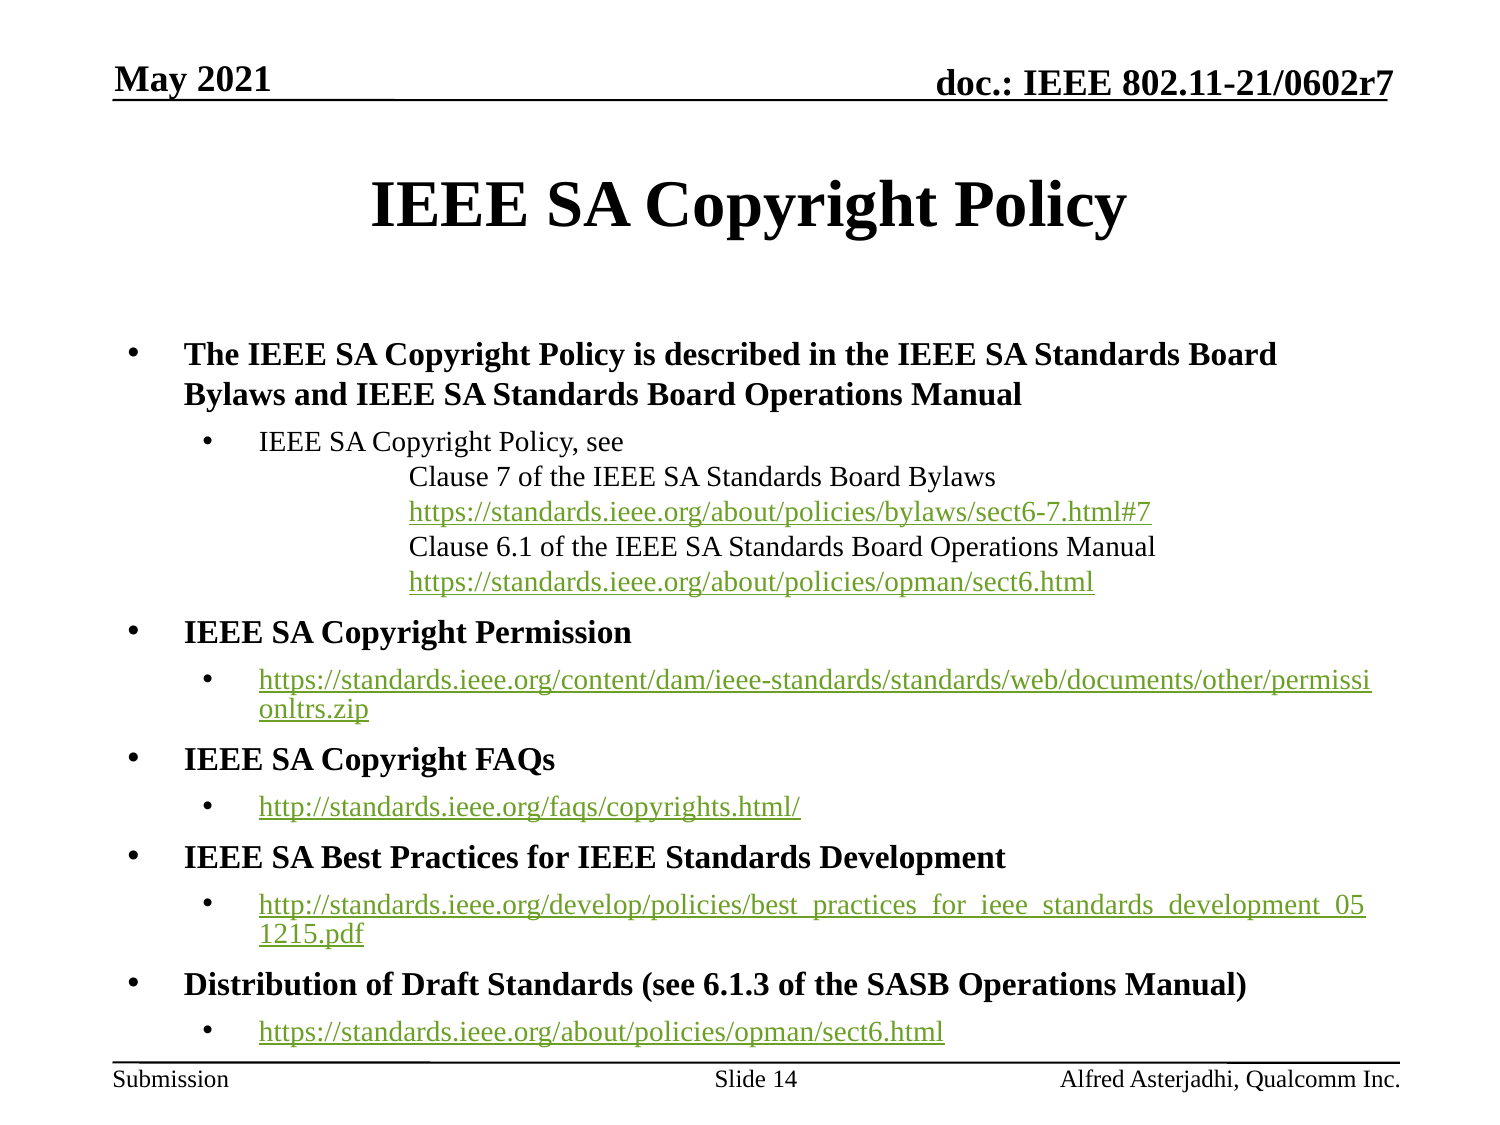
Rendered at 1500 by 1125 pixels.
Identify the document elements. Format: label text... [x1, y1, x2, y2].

list The IEEE SA Copyright Policy is described in the IEEE SA Standards Board Bylaws and IEEE SA Standards Board Operations Manual IEEE SA Copyright Policy, see Clause 7 of the IEEE SA Standards Board Bylaws https://standards.ieee.org/about/policies/bylaws/sect6-7.html#7 Clause 6.1 of the IEEE SA Standards Board Operations Manual https://standards.ieee.org/about/policies/opman/sect6.html IEEE SA Copyright Permission https://standards.ieee.org/content/dam/ieee-standards/standards/web/documents/other/permissionltrs.zip IEEE SA Copyright FAQs http://standards.ieee.org/faqs/copyrights.html/ IEEE SA Best Practices for IEEE Standards Development http://standards.ieee.org/develop/policies/best_practices_for_ieee_standards_development_051215.pdf Distribution of Draft Standards (see 6.1.3 of the SASB Operations Manual) https://standards.ieee.org/about/policies/opman/sect6.html [112, 324, 1388, 1063]
footer Alfred Asterjadhi, Qualcomm Inc. [878, 1061, 1402, 1093]
slide_number Slide 14 [712, 1061, 800, 1123]
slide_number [114, 54, 423, 100]
title IEEE SA Copyright Policy [112, 112, 1388, 288]
